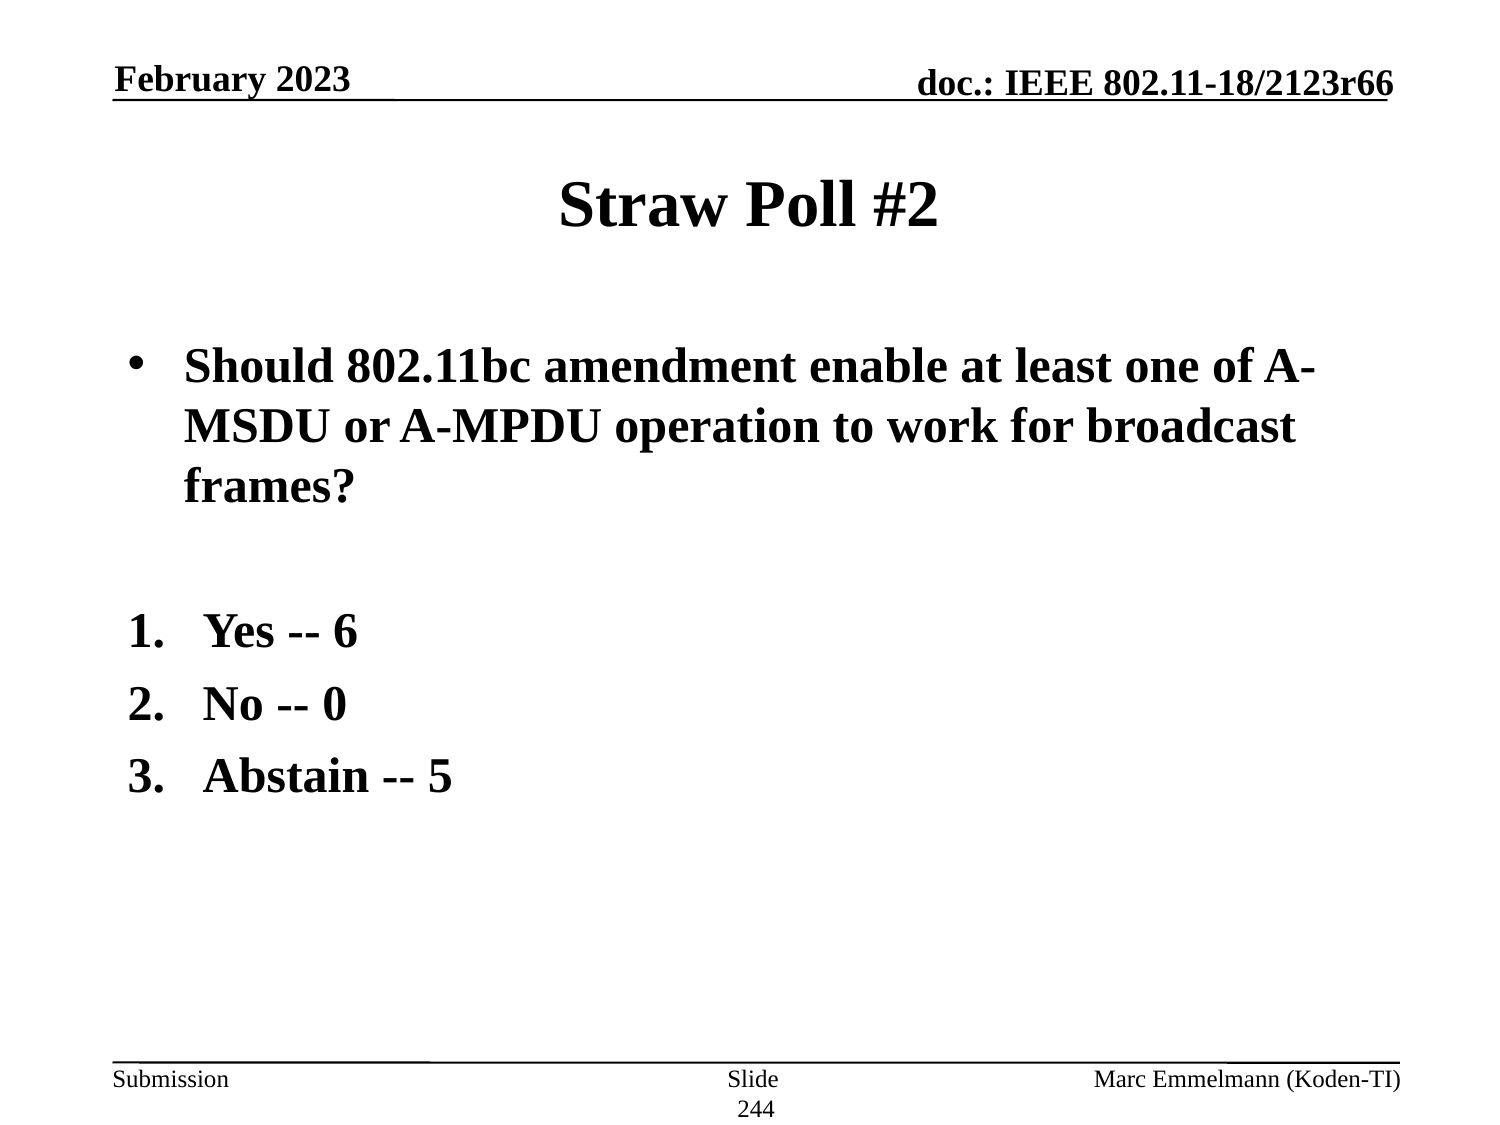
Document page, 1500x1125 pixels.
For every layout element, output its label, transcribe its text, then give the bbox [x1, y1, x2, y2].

slide_number Slide 244 [712, 1061, 800, 1123]
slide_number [114, 54, 423, 100]
footer Marc Emmelmann (Koden-TI) [878, 1061, 1402, 1093]
title Straw Poll #2 [112, 112, 1388, 288]
list Should 802.11bc amendment enable at least one of A-MSDU or A-MPDU operation to work for broadcast frames? Yes -- 6 No -- 0 Abstain -- 5 [112, 324, 1388, 1000]
